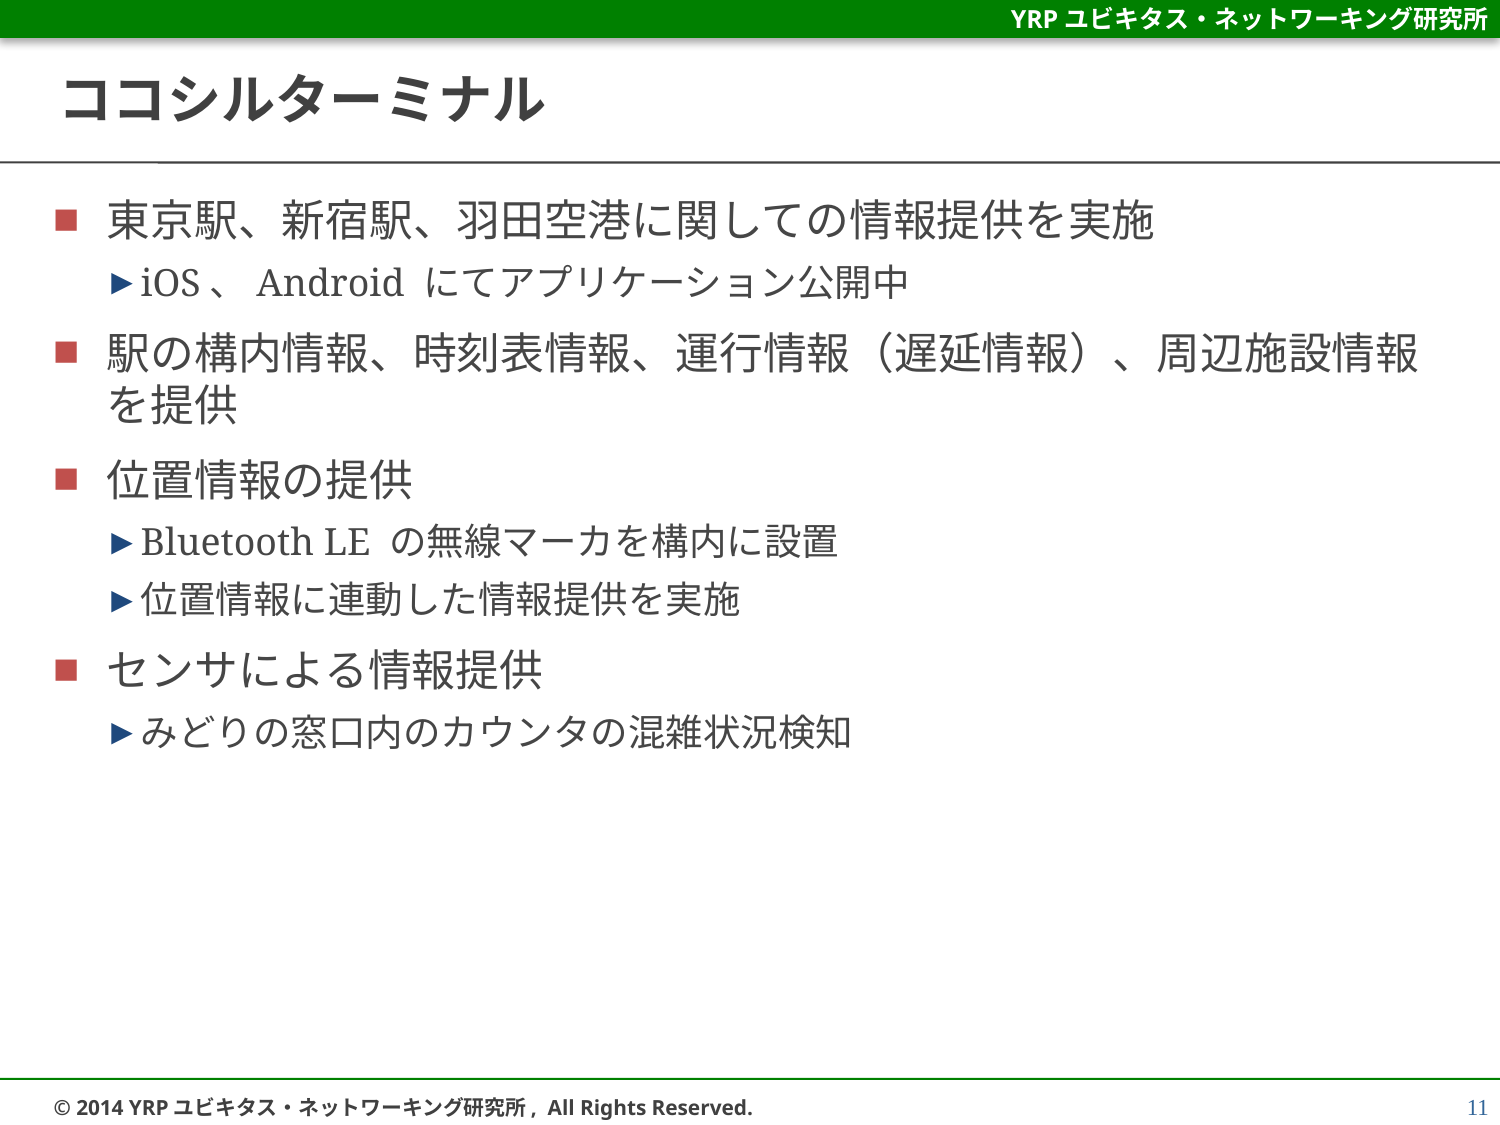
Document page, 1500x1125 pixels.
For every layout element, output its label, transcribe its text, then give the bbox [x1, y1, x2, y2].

slide_number 11 [1438, 1082, 1500, 1125]
title ココシルターミナル [58, 49, 1443, 146]
list 東京駅、新宿駅、羽田空港に関しての情報提供を実施 iOS、Android にてアプリケーション公開中 駅の構内情報、時刻表情報、運行情報（遅延情報）、周辺施設情報を提供 位置情報の提供 Bluetooth LE の無線マーカを構内に設置 位置情報に連動した情報提供を実施 センサによる情報提供 みどりの窓口内のカウンタの混雑状況検知 [52, 187, 1439, 1052]
